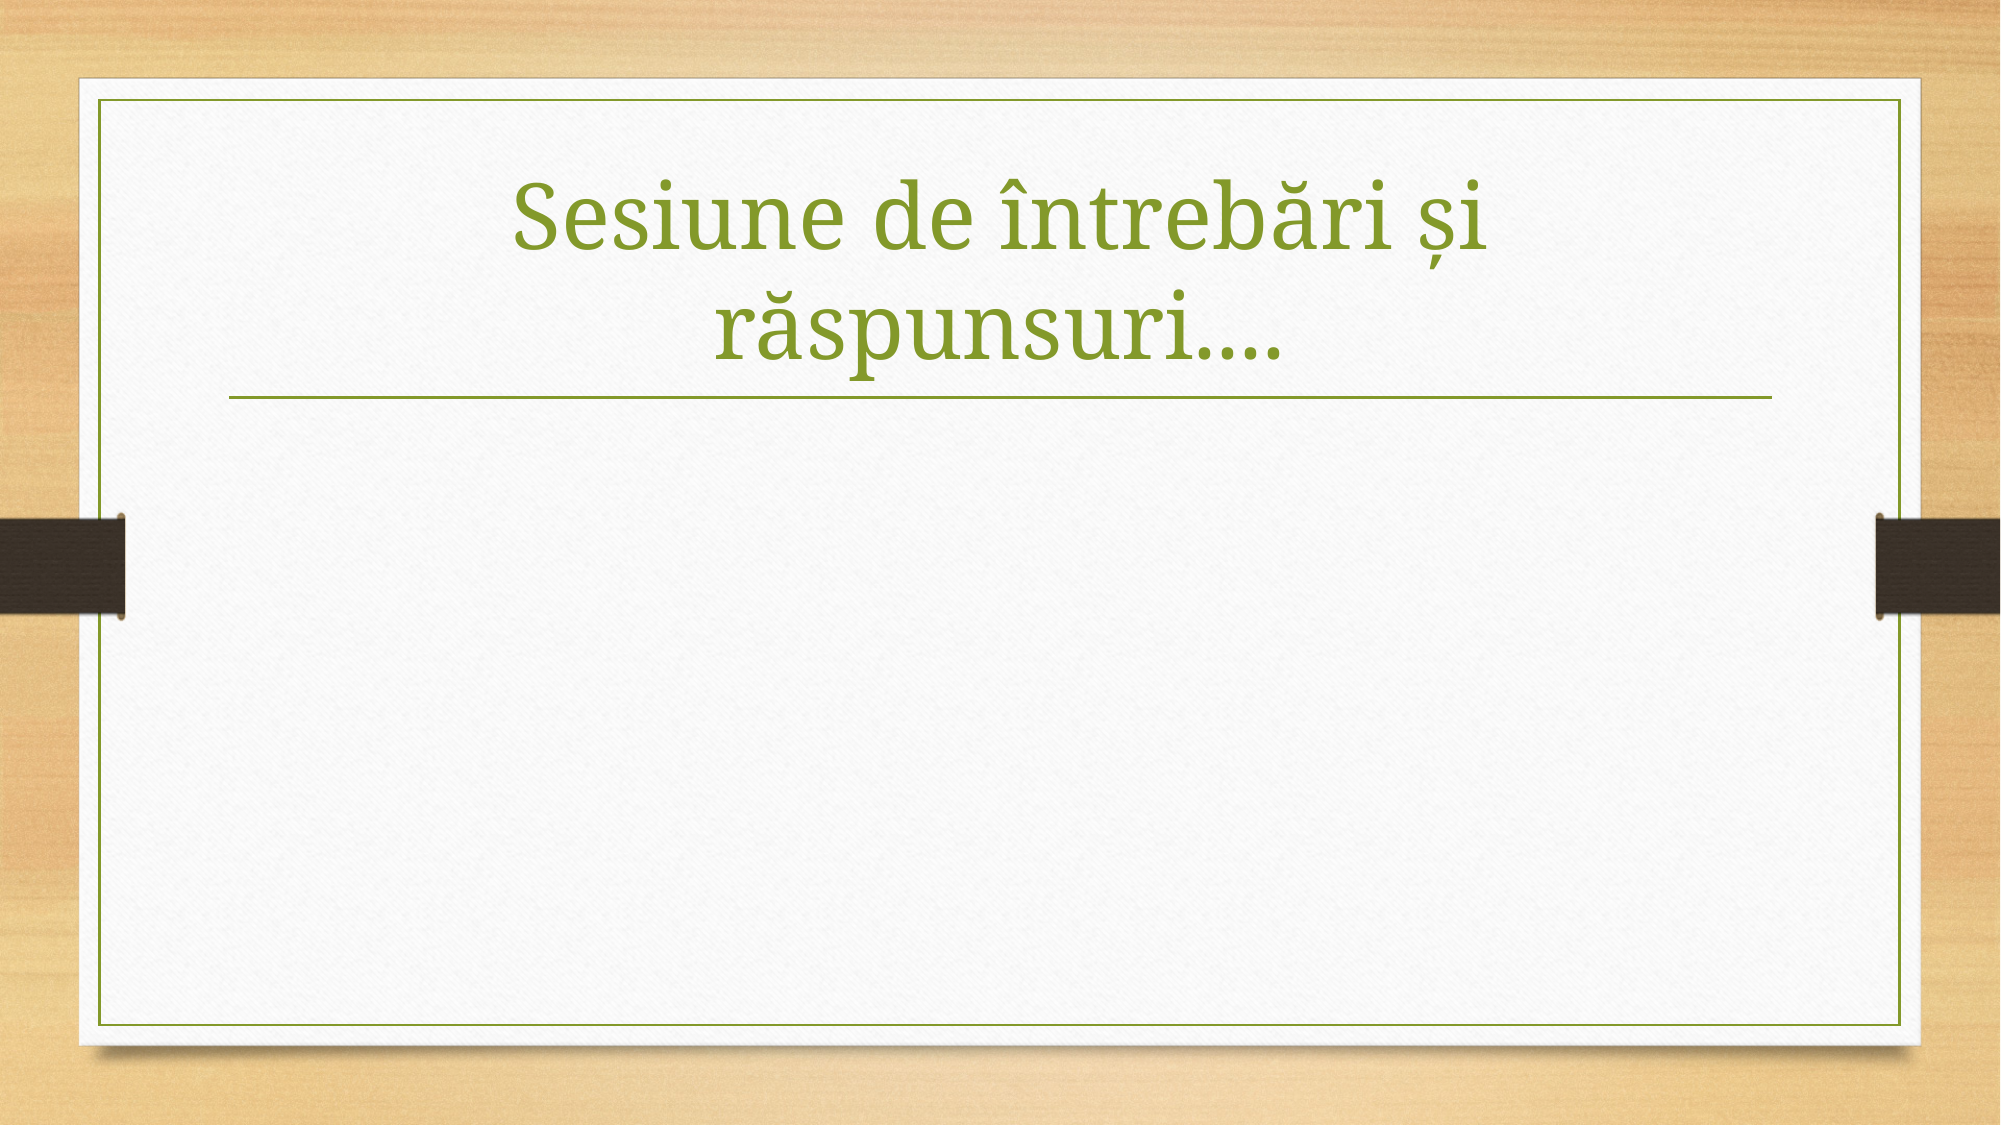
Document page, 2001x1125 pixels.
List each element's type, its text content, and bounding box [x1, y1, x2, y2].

title Sesiune de întrebări și răspunsuri.... [212, 161, 1788, 375]
picture [0, 0, 2001, 1125]
